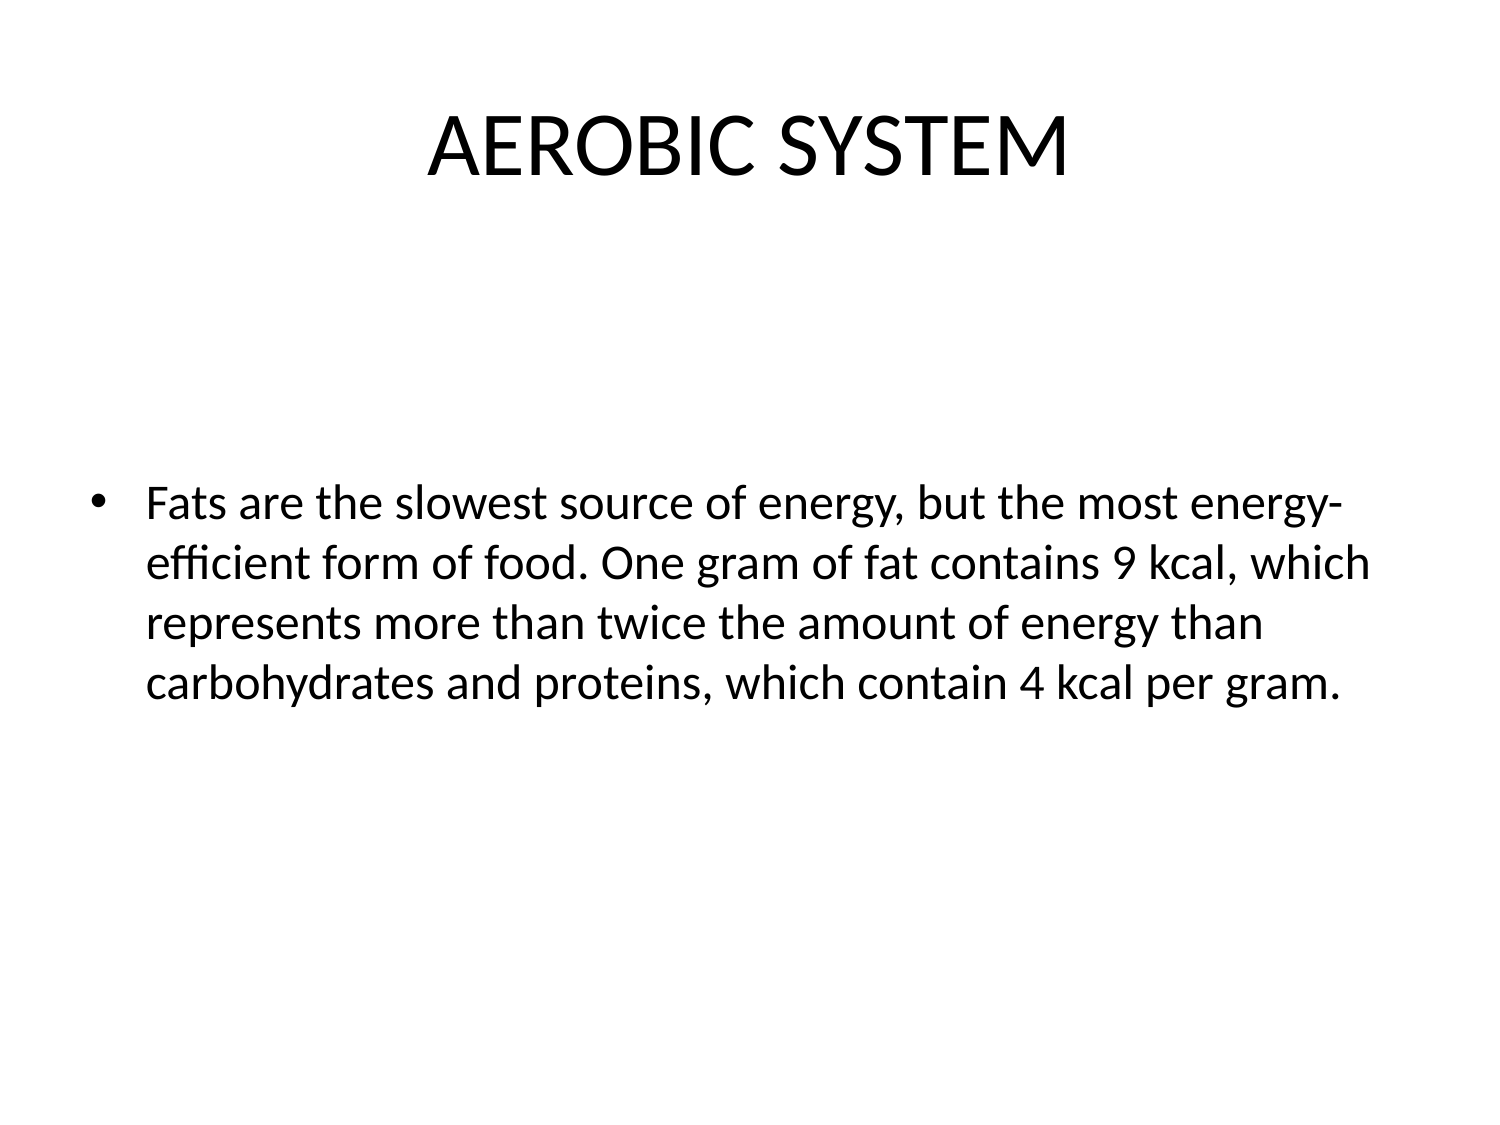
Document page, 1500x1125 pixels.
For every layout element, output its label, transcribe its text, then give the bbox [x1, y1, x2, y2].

text_box Fats are the slowest source of energy, but the most energy-efficient form of food. One gram of fat contains 9 kcal, which represents more than twice the amount of energy than carbohydrates and proteins, which contain 4 kcal per gram. [74, 462, 1425, 1005]
text_box AEROBIC SYSTEM [74, 45, 1425, 233]
